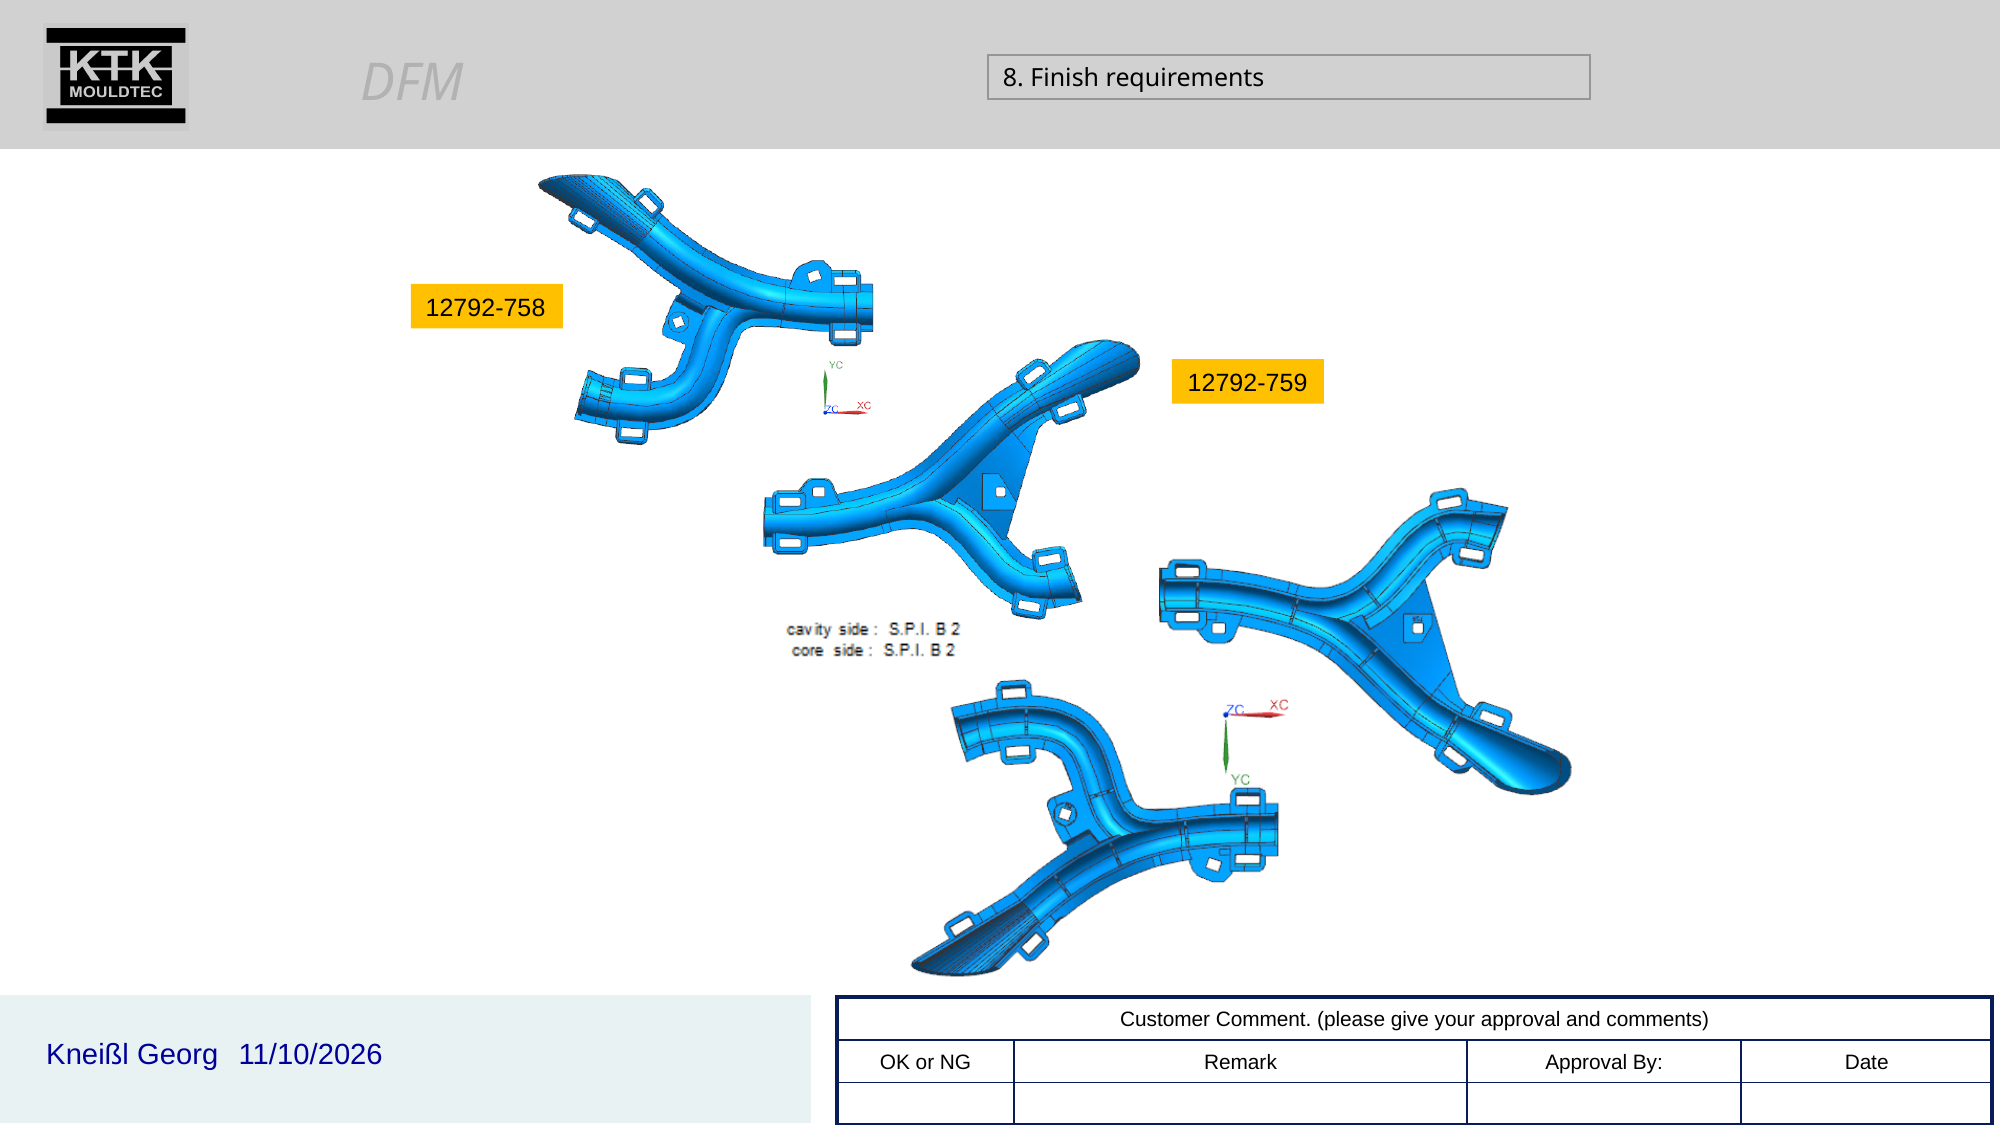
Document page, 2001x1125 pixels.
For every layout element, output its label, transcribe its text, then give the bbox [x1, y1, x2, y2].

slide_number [188, 1027, 433, 1106]
text_box 12792-759 [1171, 359, 1324, 404]
picture [510, 153, 1603, 989]
text_box 12792-758 [410, 283, 505, 329]
text_box 8. Finish requirements [988, 54, 1591, 100]
